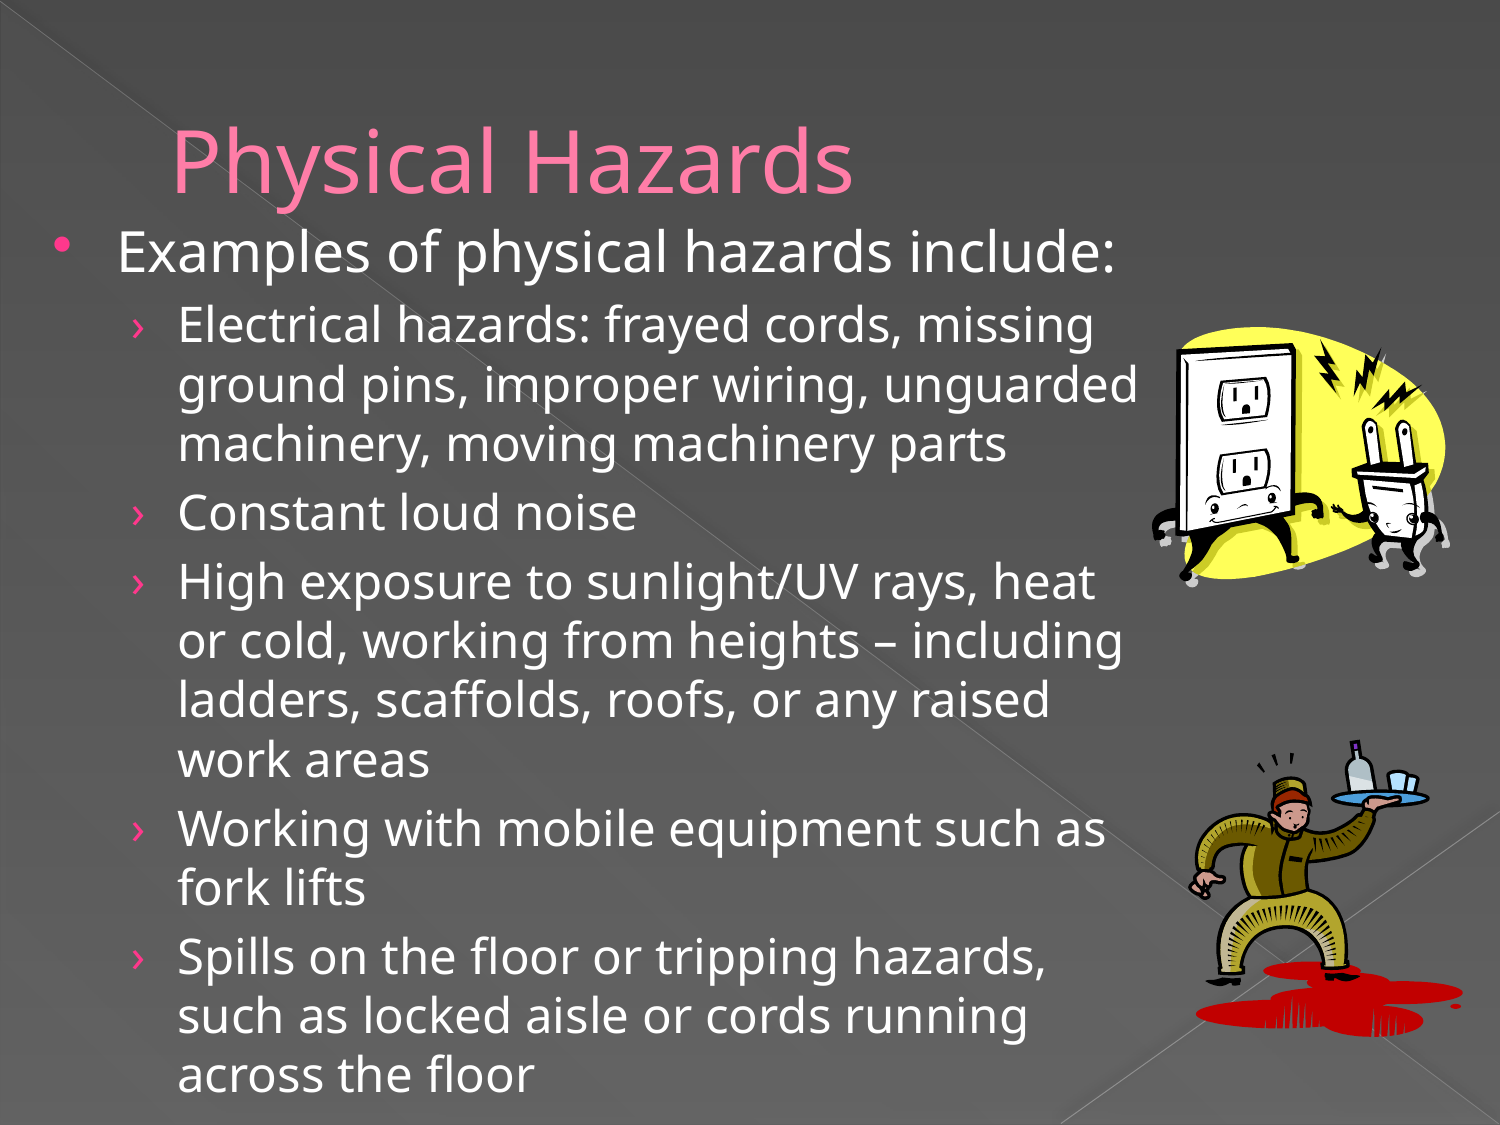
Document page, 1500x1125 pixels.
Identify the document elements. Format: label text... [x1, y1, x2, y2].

list Examples of physical hazards include: Electrical hazards: frayed cords, missing ground pins, improper wiring, unguarded machinery, moving machinery parts Constant loud noise High exposure to sunlight/UV rays, heat or cold, working from heights – including ladders, scaffolds, roofs, or any raised work areas Working with mobile equipment such as fork lifts Spills on the floor or tripping hazards, such as locked aisle or cords running across the floor [29, 208, 1164, 1125]
picture [1151, 326, 1451, 588]
picture [1186, 739, 1464, 1037]
title Physical Hazards [75, 43, 1425, 274]
